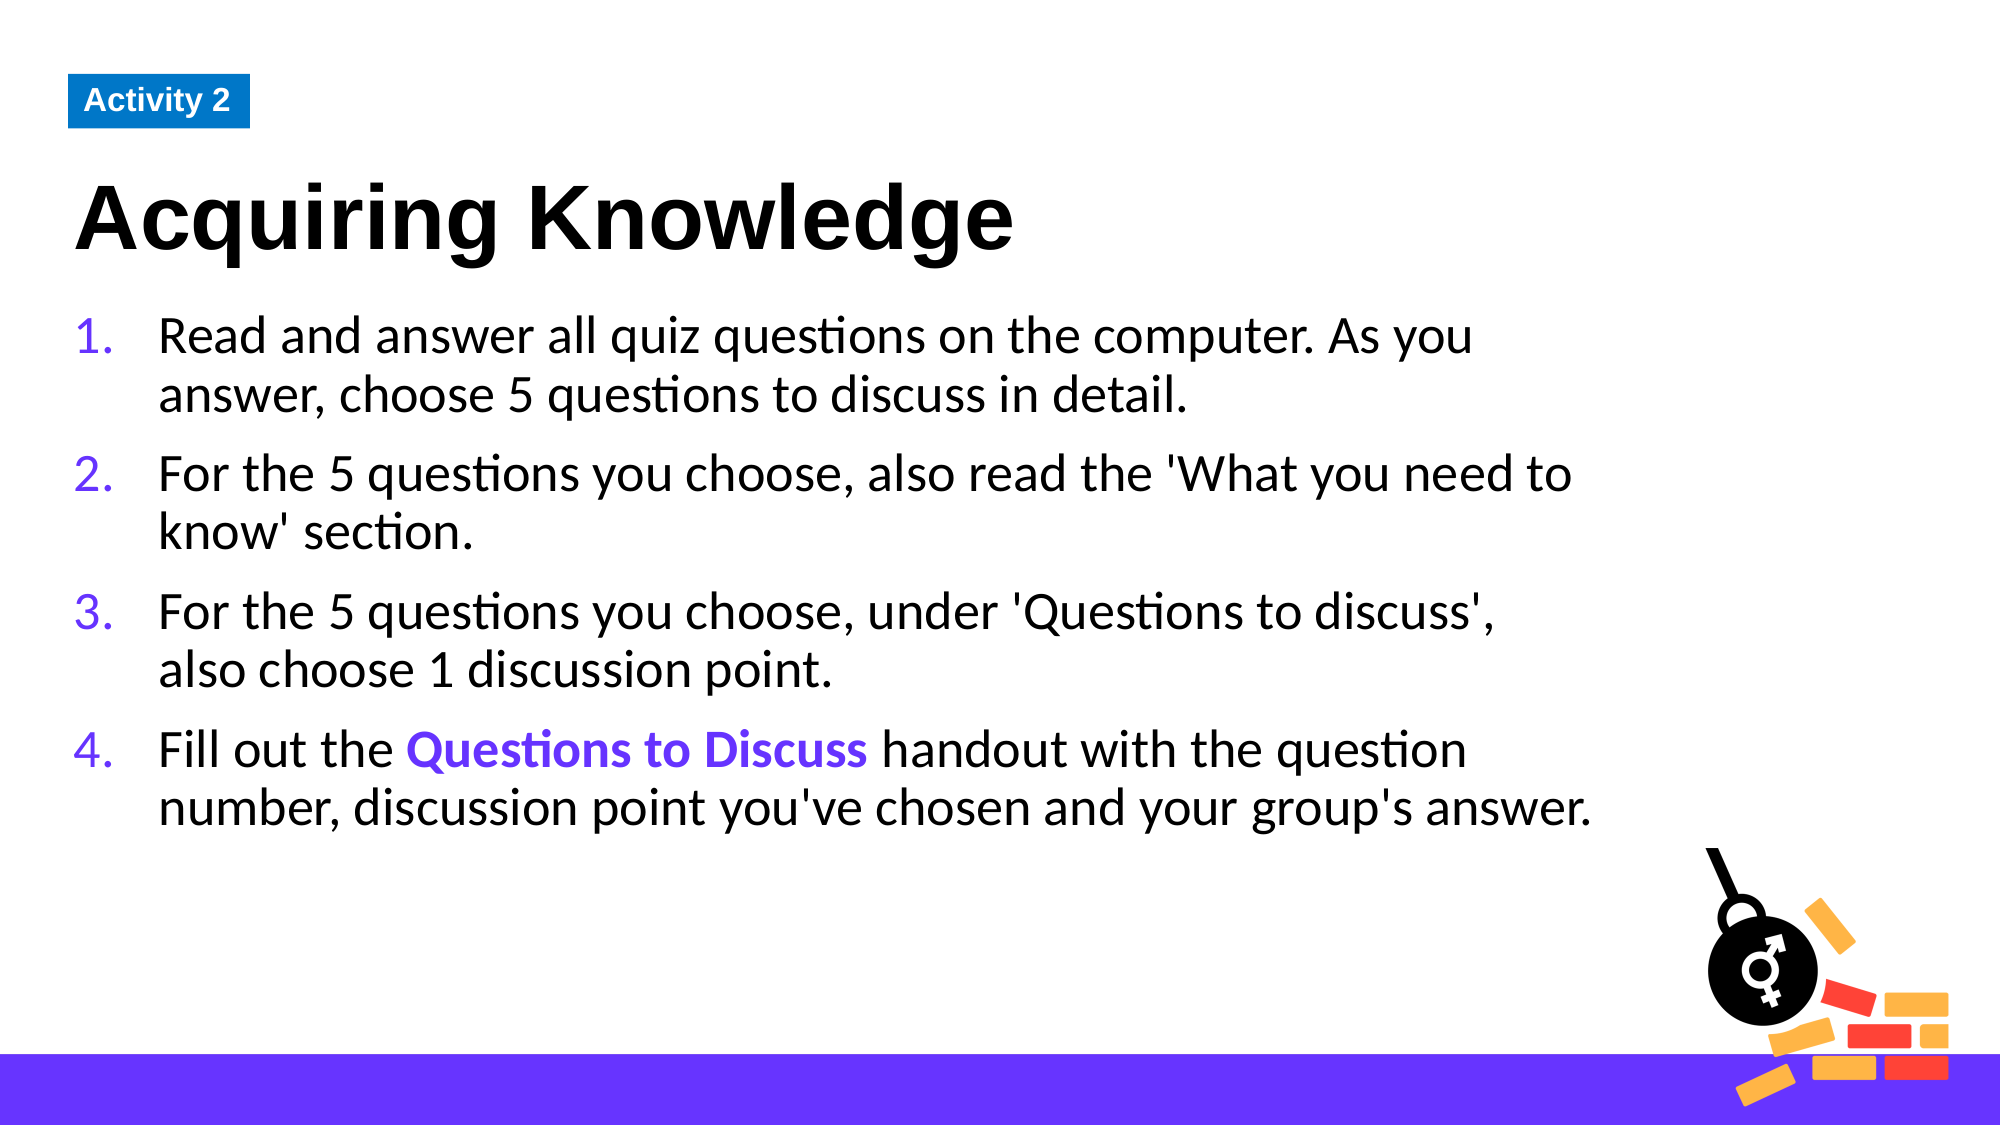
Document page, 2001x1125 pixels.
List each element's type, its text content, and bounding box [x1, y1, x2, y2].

list Read and answer all quiz questions on the computer. As you answer, choose 5 questions to discuss in detail. For the 5 questions you choose, also read the 'What you need to know' section. For the 5 questions you choose, under 'Questions to discuss', also choose 1 discussion point. Fill out the Questions to Discuss handout with the question number, discussion point you've chosen and your group's answer. [59, 299, 1644, 1056]
text_box Acquiring Knowledge [59, 59, 1857, 278]
picture [0, 0, 2000, 1125]
text_box Activity 2 [68, 73, 250, 129]
